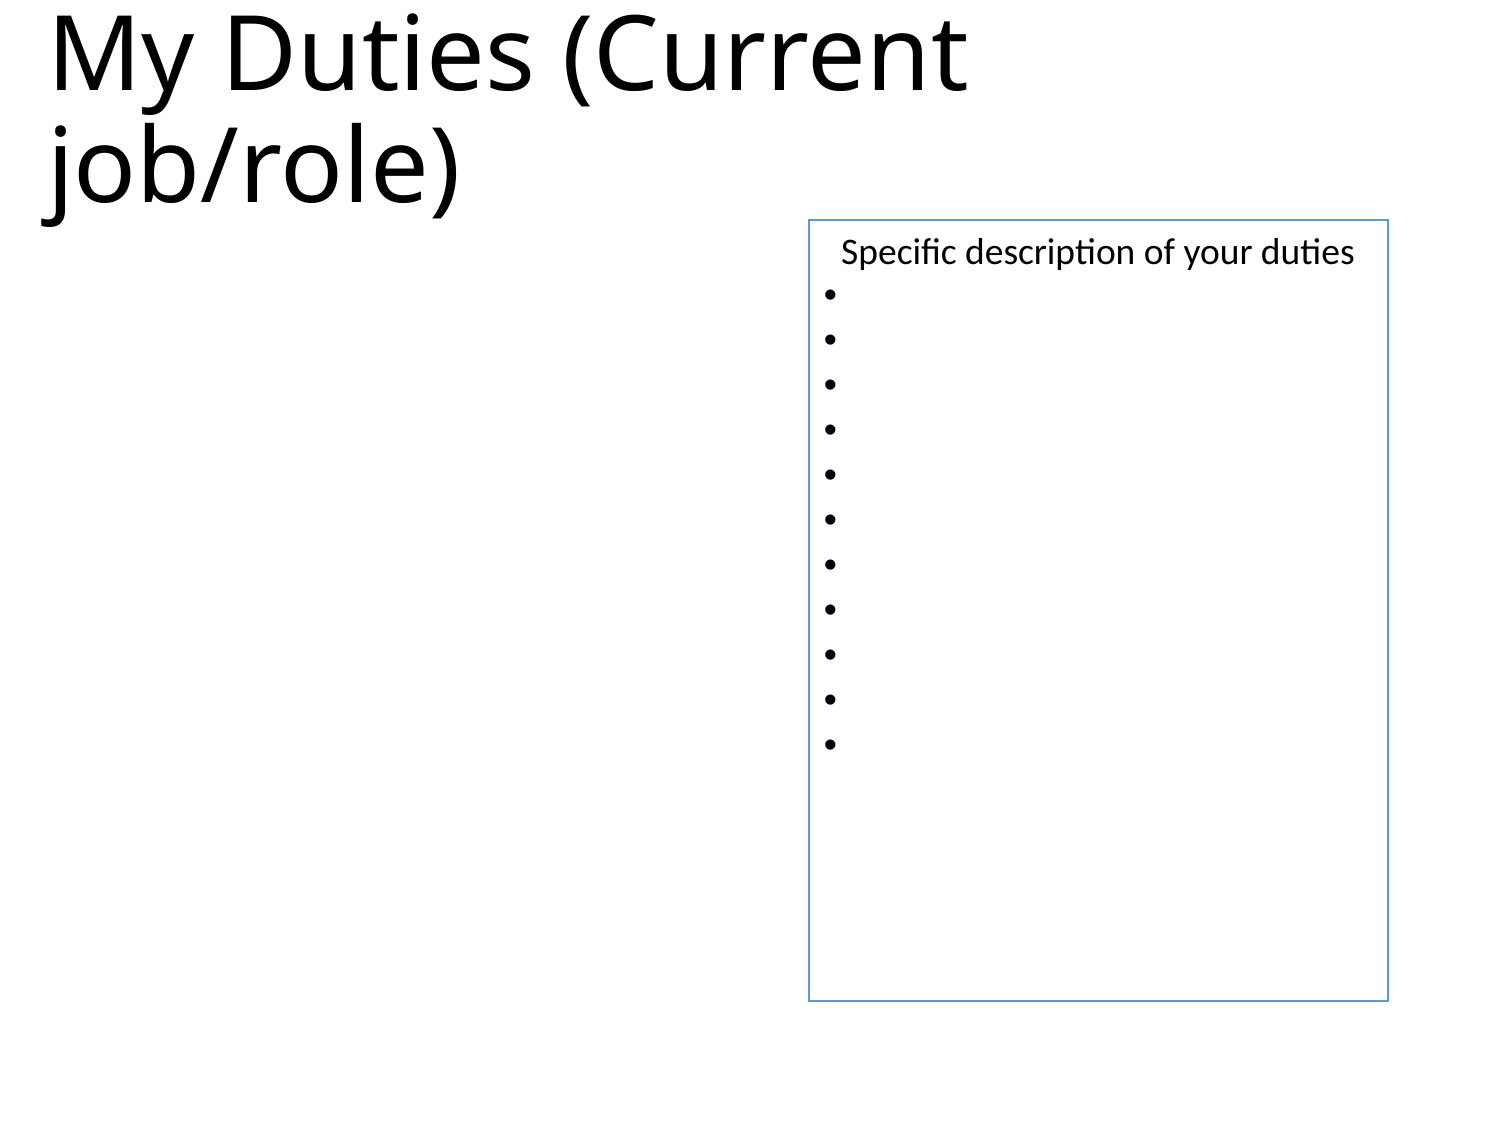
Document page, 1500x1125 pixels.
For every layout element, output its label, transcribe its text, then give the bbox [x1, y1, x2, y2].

text_box Specific description of your duties [808, 219, 1389, 1002]
title My Duties (Current job/role) [32, 37, 1347, 188]
